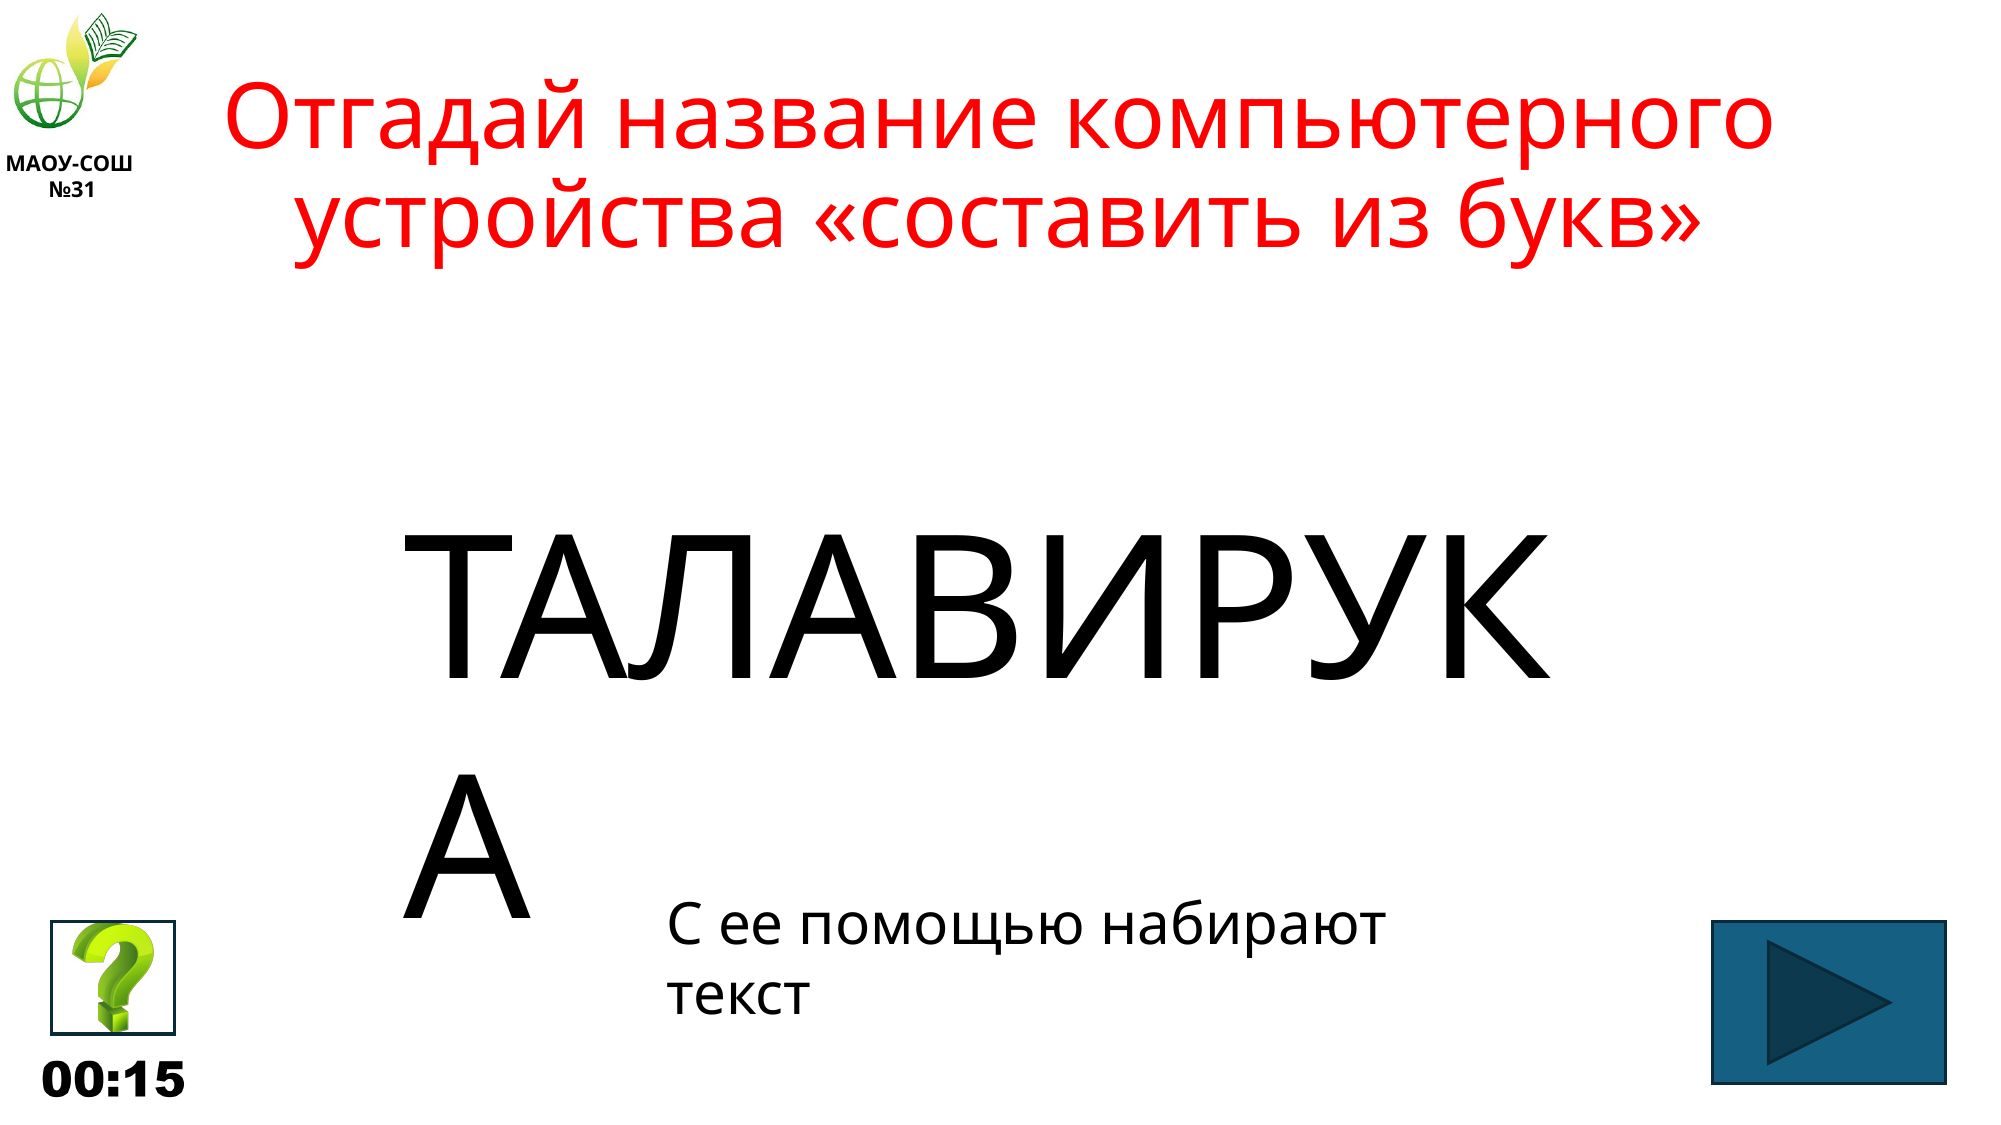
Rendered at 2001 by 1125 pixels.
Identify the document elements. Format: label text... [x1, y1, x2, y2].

title Отгадай название компьютерного устройства «составить из букв» [137, 59, 1863, 278]
text_box ТАЛАВИРУКА [388, 470, 1612, 966]
text_box [50, 920, 176, 1036]
text_box [1711, 920, 1947, 1085]
picture [4, 1039, 223, 1125]
text_box С ее помощью набирают текст [651, 878, 1499, 1034]
picture [0, 0, 145, 142]
